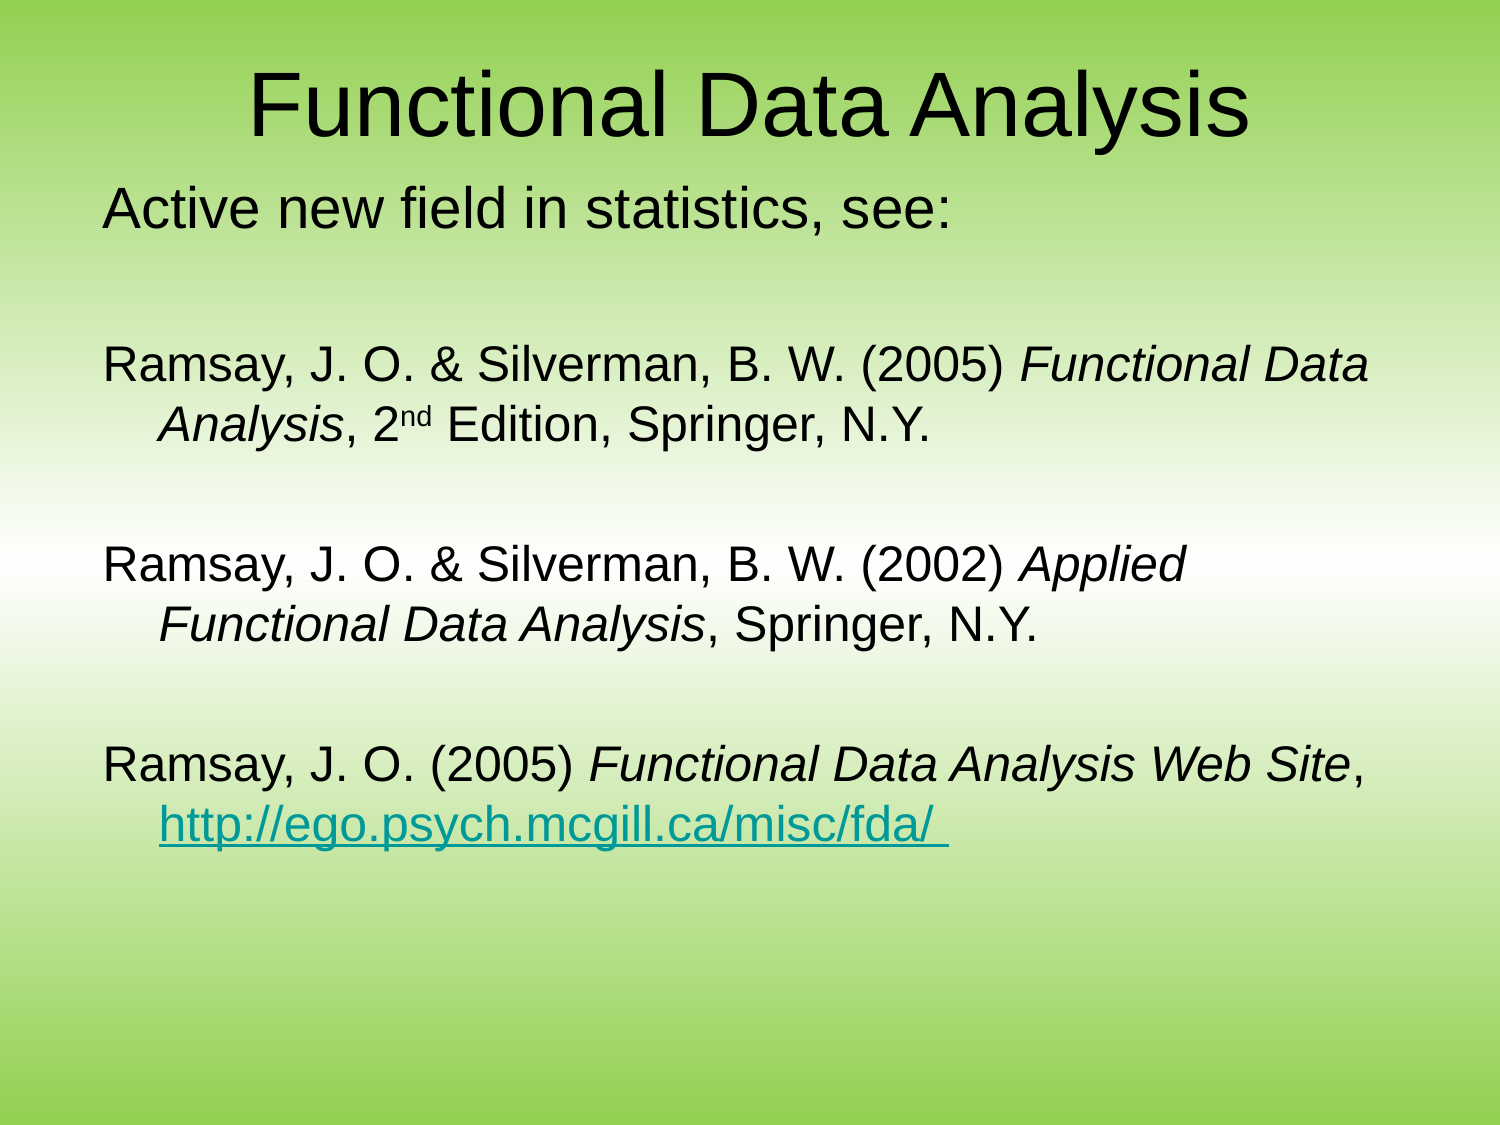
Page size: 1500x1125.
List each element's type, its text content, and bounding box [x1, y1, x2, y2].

title Functional Data Analysis [75, 24, 1425, 175]
list Active new field in statistics, see: Ramsay, J. O. & Silverman, B. W. (2005) Functional Data Analysis, 2nd Edition, Springer, N.Y. Ramsay, J. O. & Silverman, B. W. (2002) Applied Functional Data Analysis, Springer, N.Y. Ramsay, J. O. (2005) Functional Data Analysis Web Site, http://ego.psych.mcgill.ca/misc/fda/ [87, 162, 1438, 1088]
